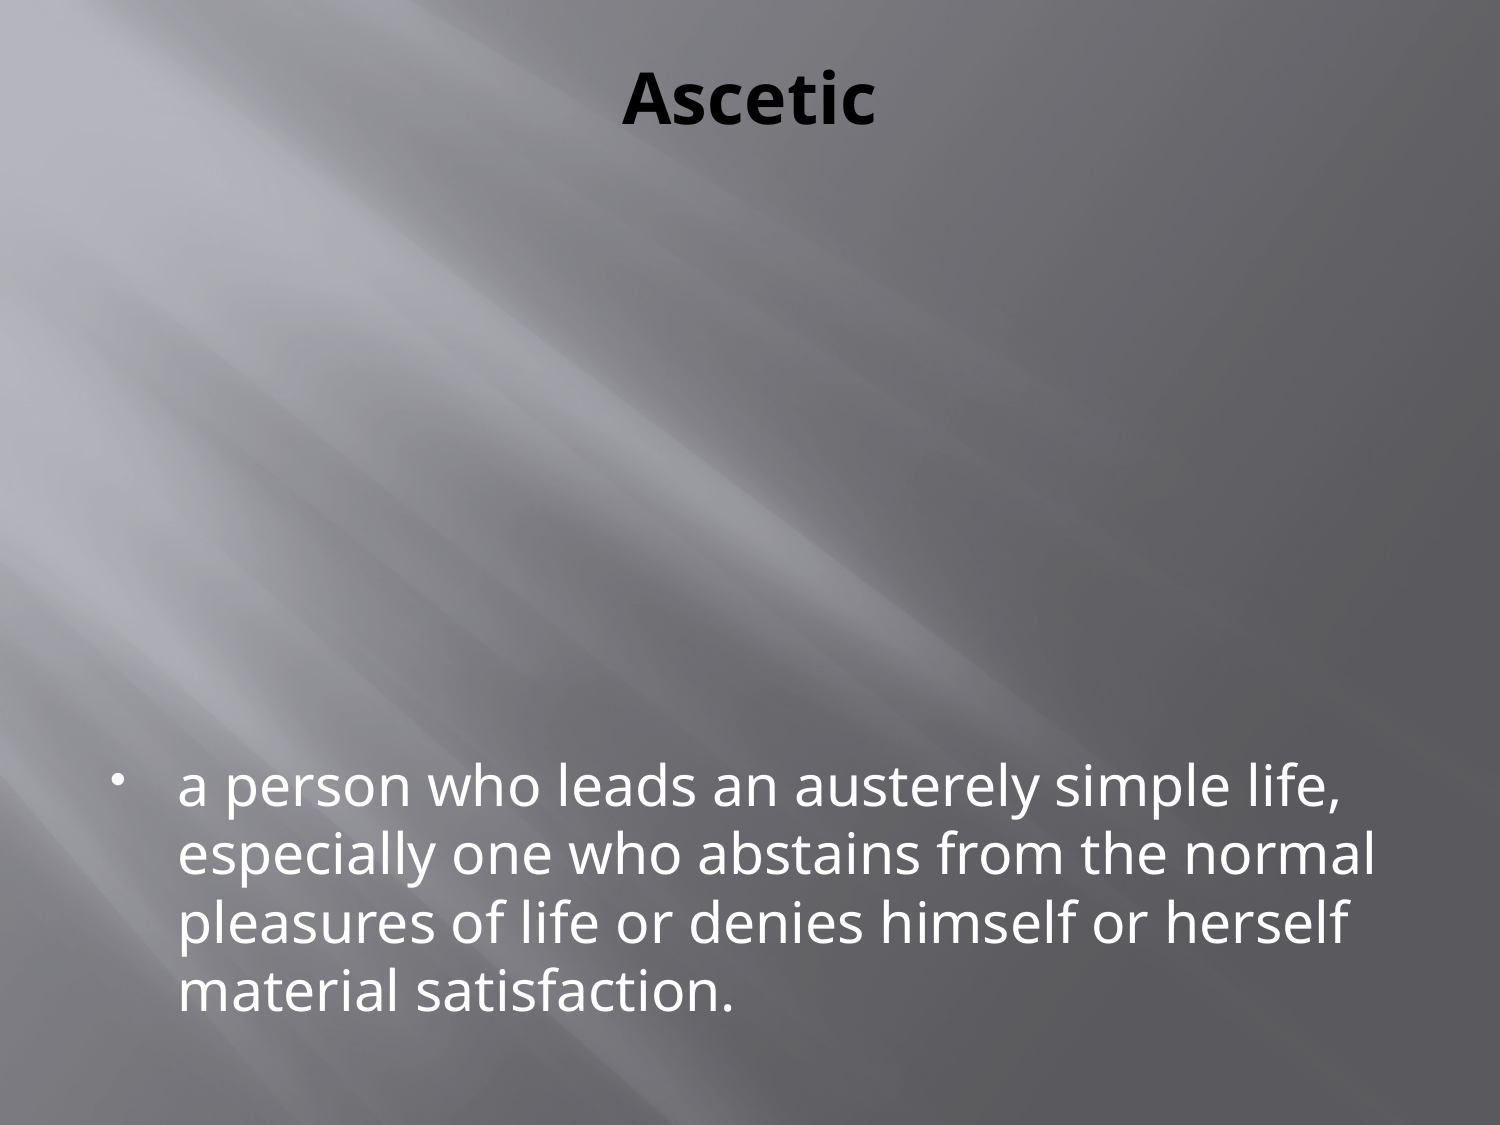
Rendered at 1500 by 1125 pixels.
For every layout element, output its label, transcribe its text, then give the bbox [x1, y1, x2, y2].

title Ascetic [75, 45, 1425, 233]
list a person who leads an austerely simple life, especially one who abstains from the normal pleasures of life or denies himself or herself material satisfaction. [75, 262, 1425, 1035]
